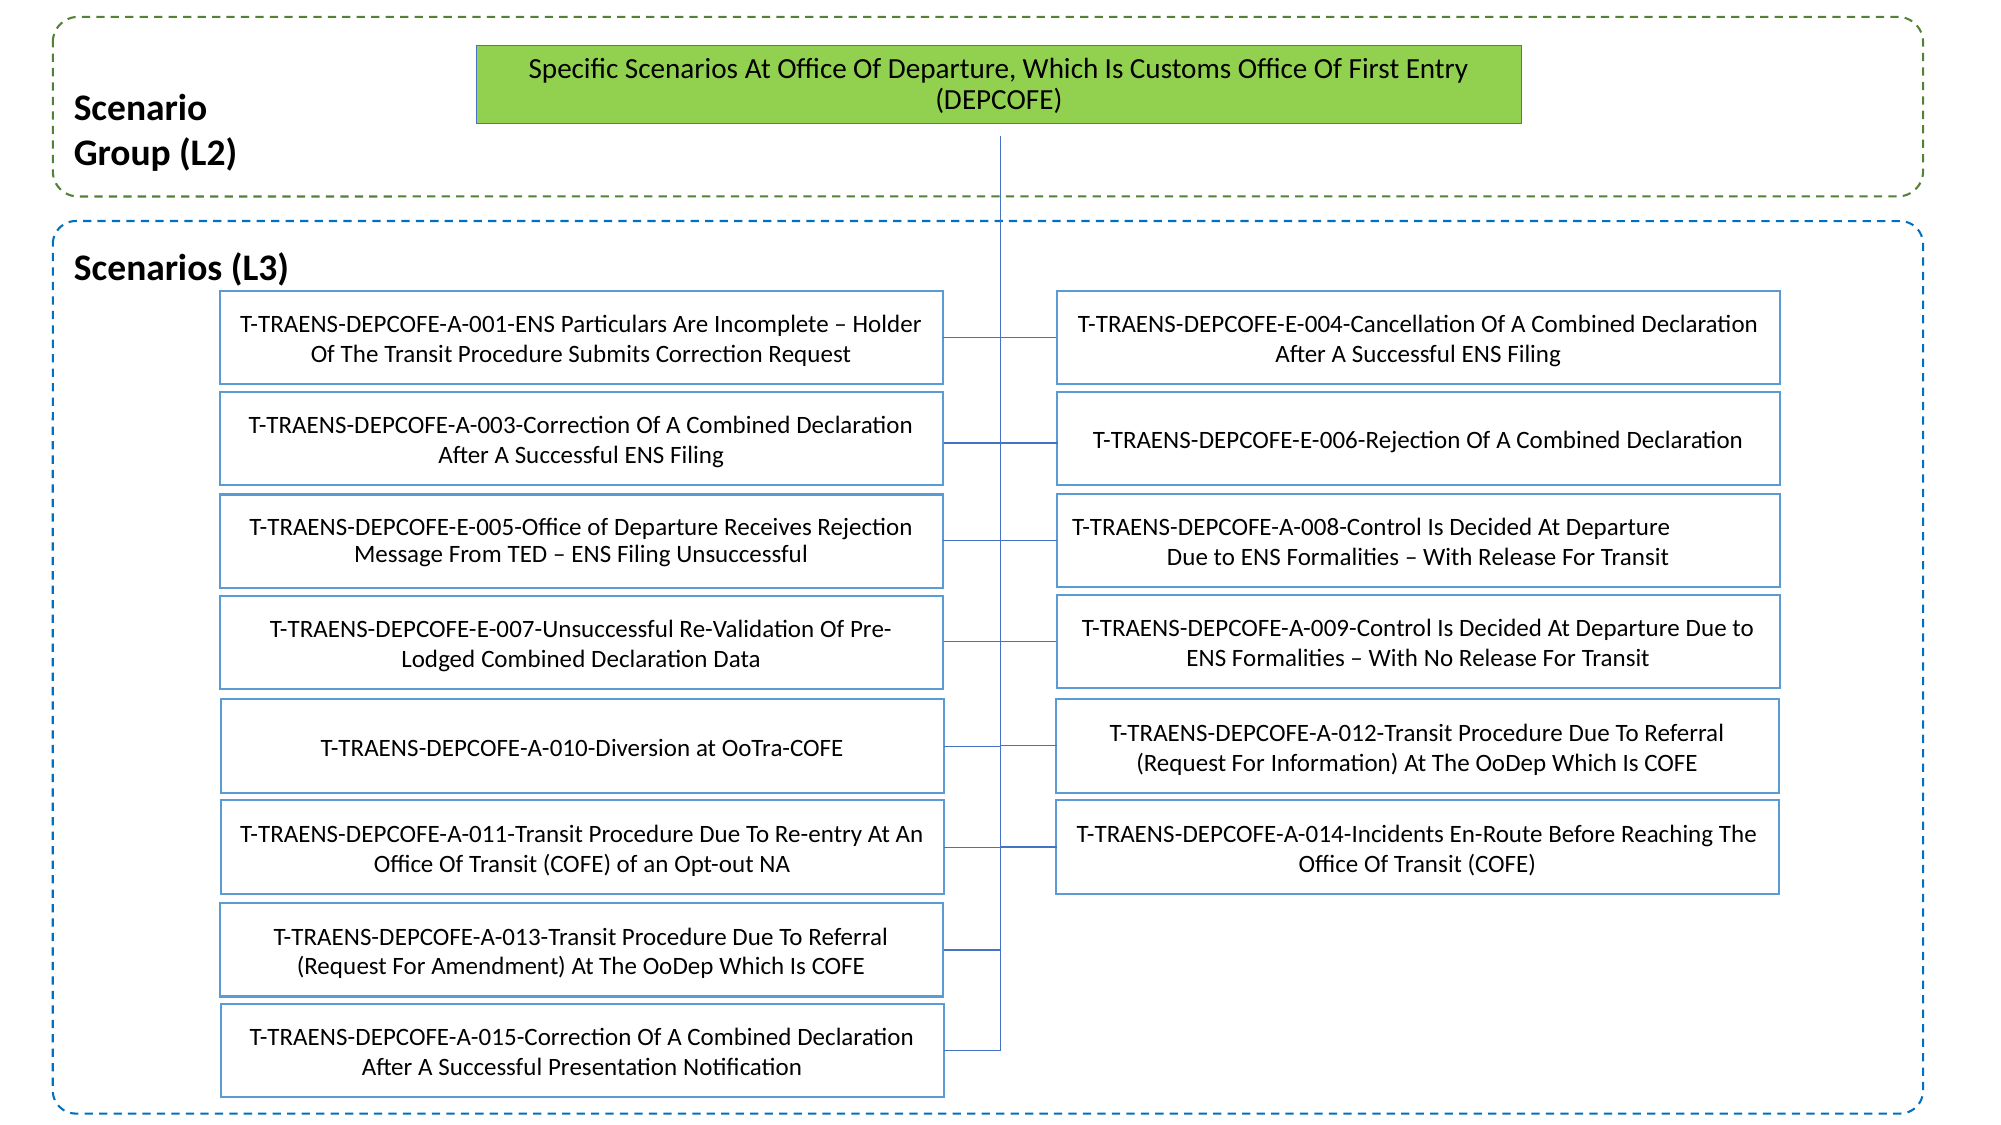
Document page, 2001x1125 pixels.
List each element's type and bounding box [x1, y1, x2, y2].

text_box [52, 16, 1924, 1114]
text_box [514, 565, 1430, 622]
